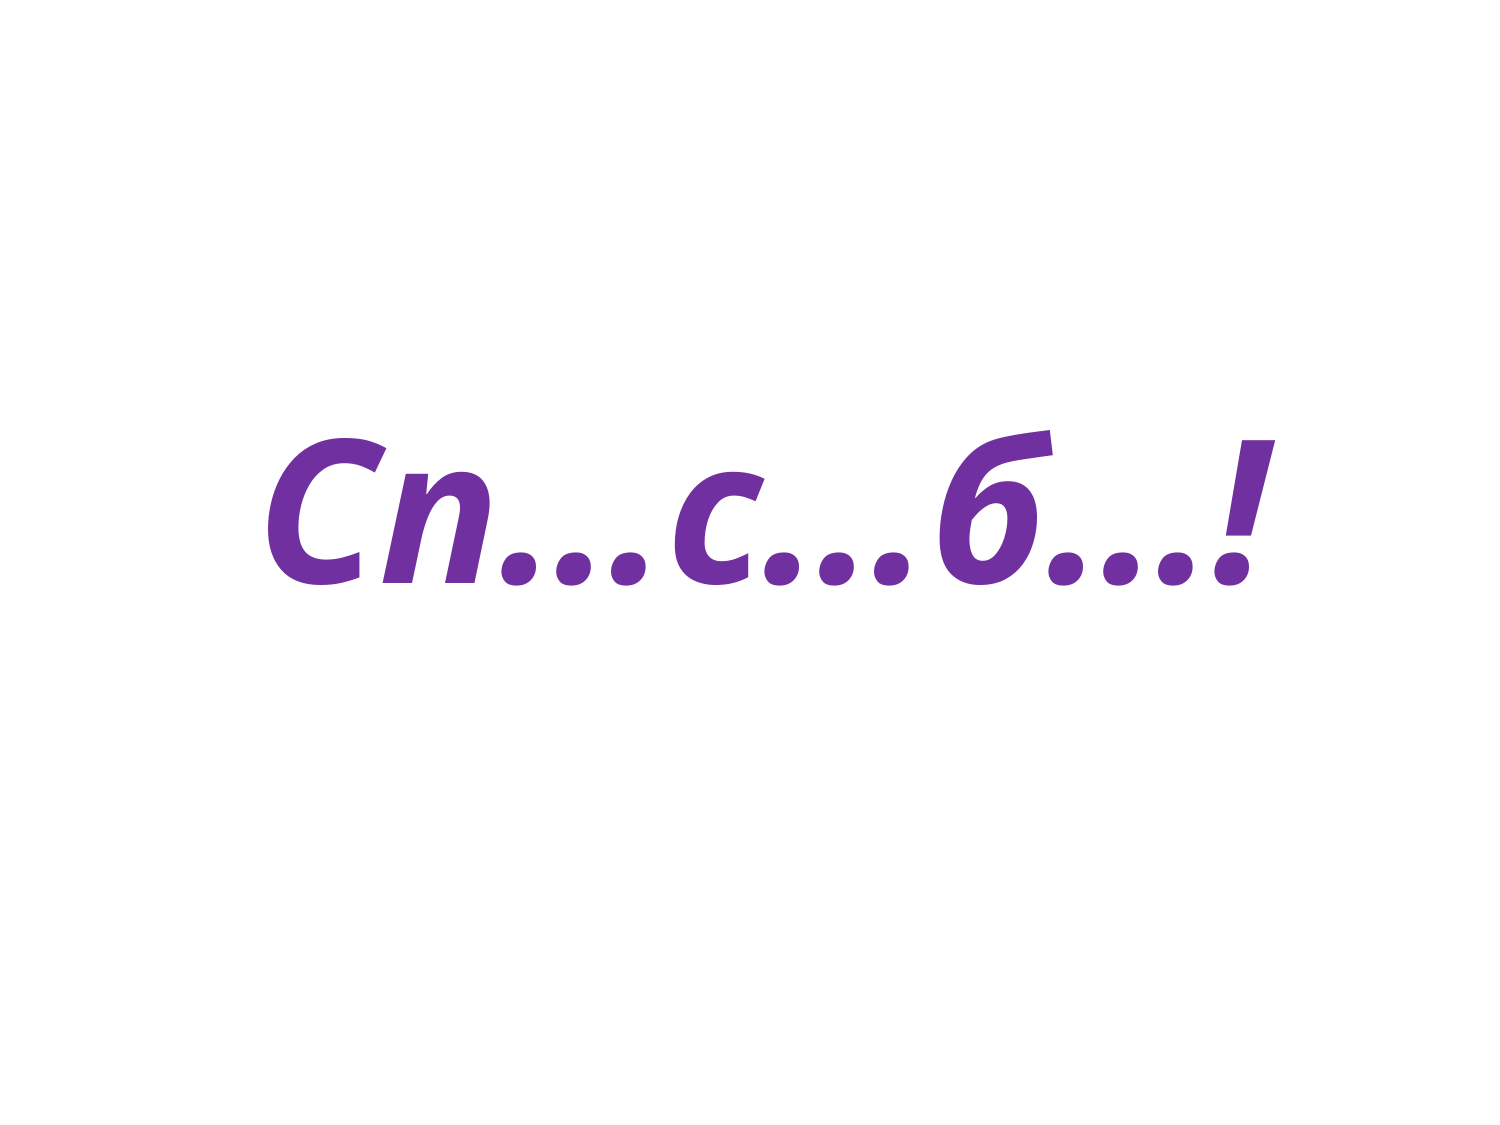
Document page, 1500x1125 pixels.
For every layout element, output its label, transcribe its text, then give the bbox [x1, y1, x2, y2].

title Сп…с…б…! [88, 278, 1439, 728]
